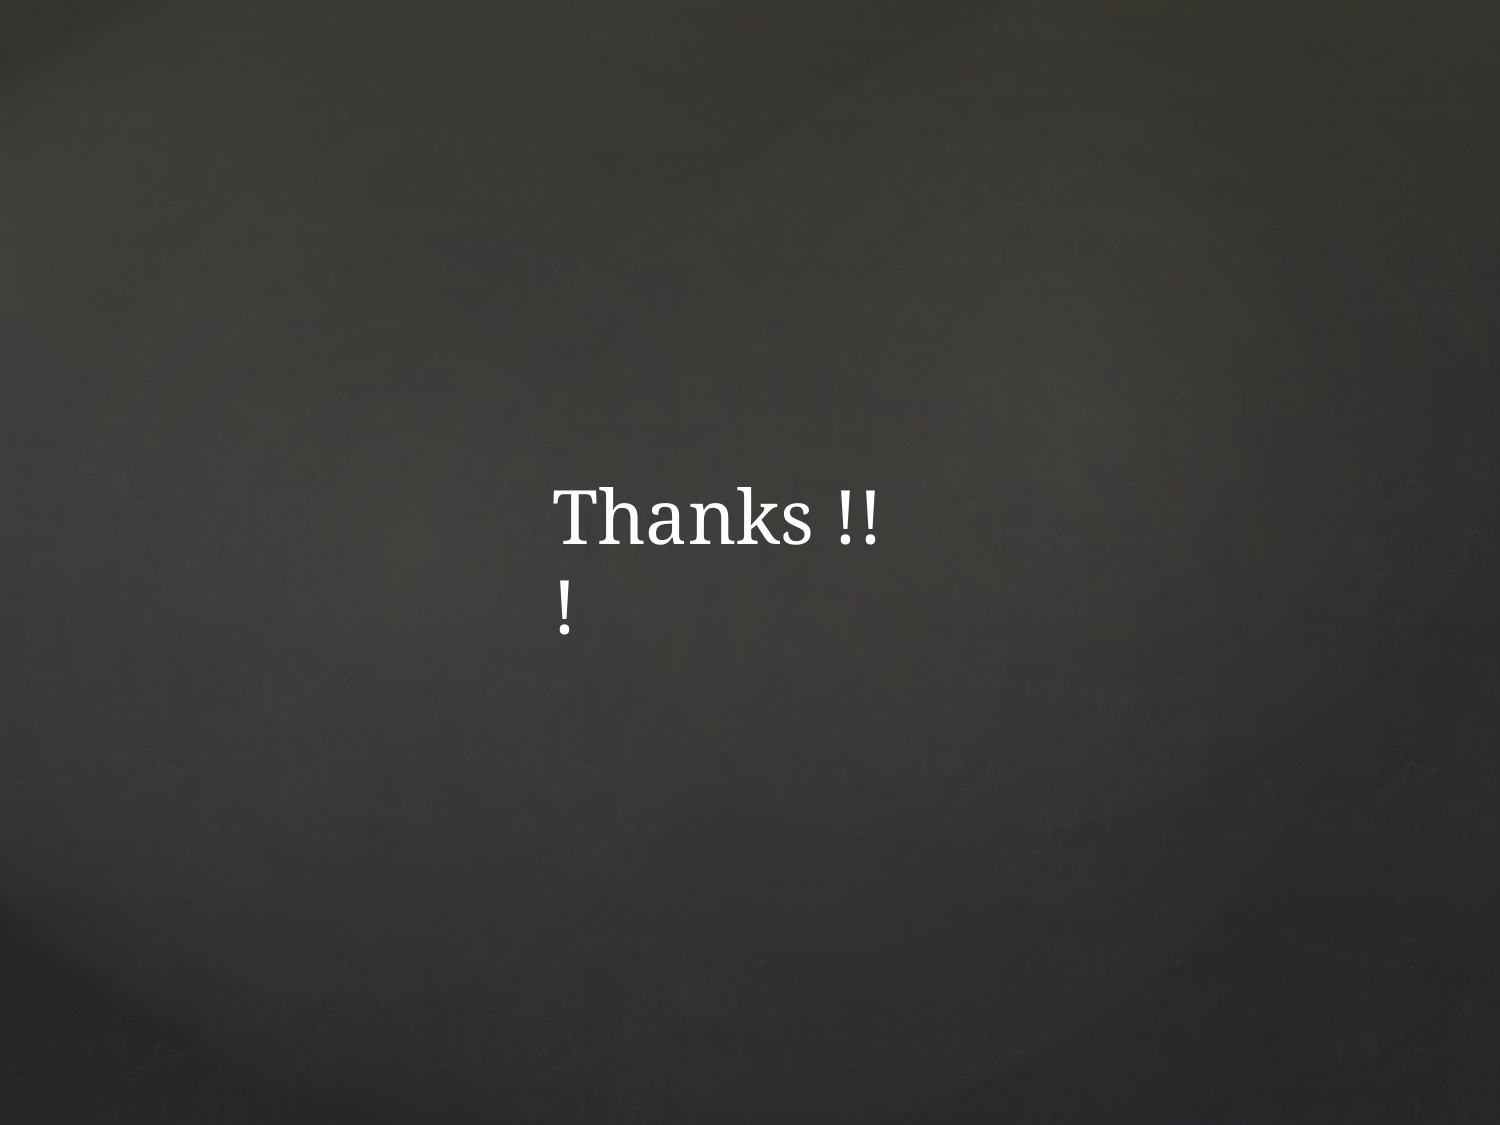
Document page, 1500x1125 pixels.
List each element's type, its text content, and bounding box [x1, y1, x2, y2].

text_box Thanks !!! [537, 462, 913, 658]
